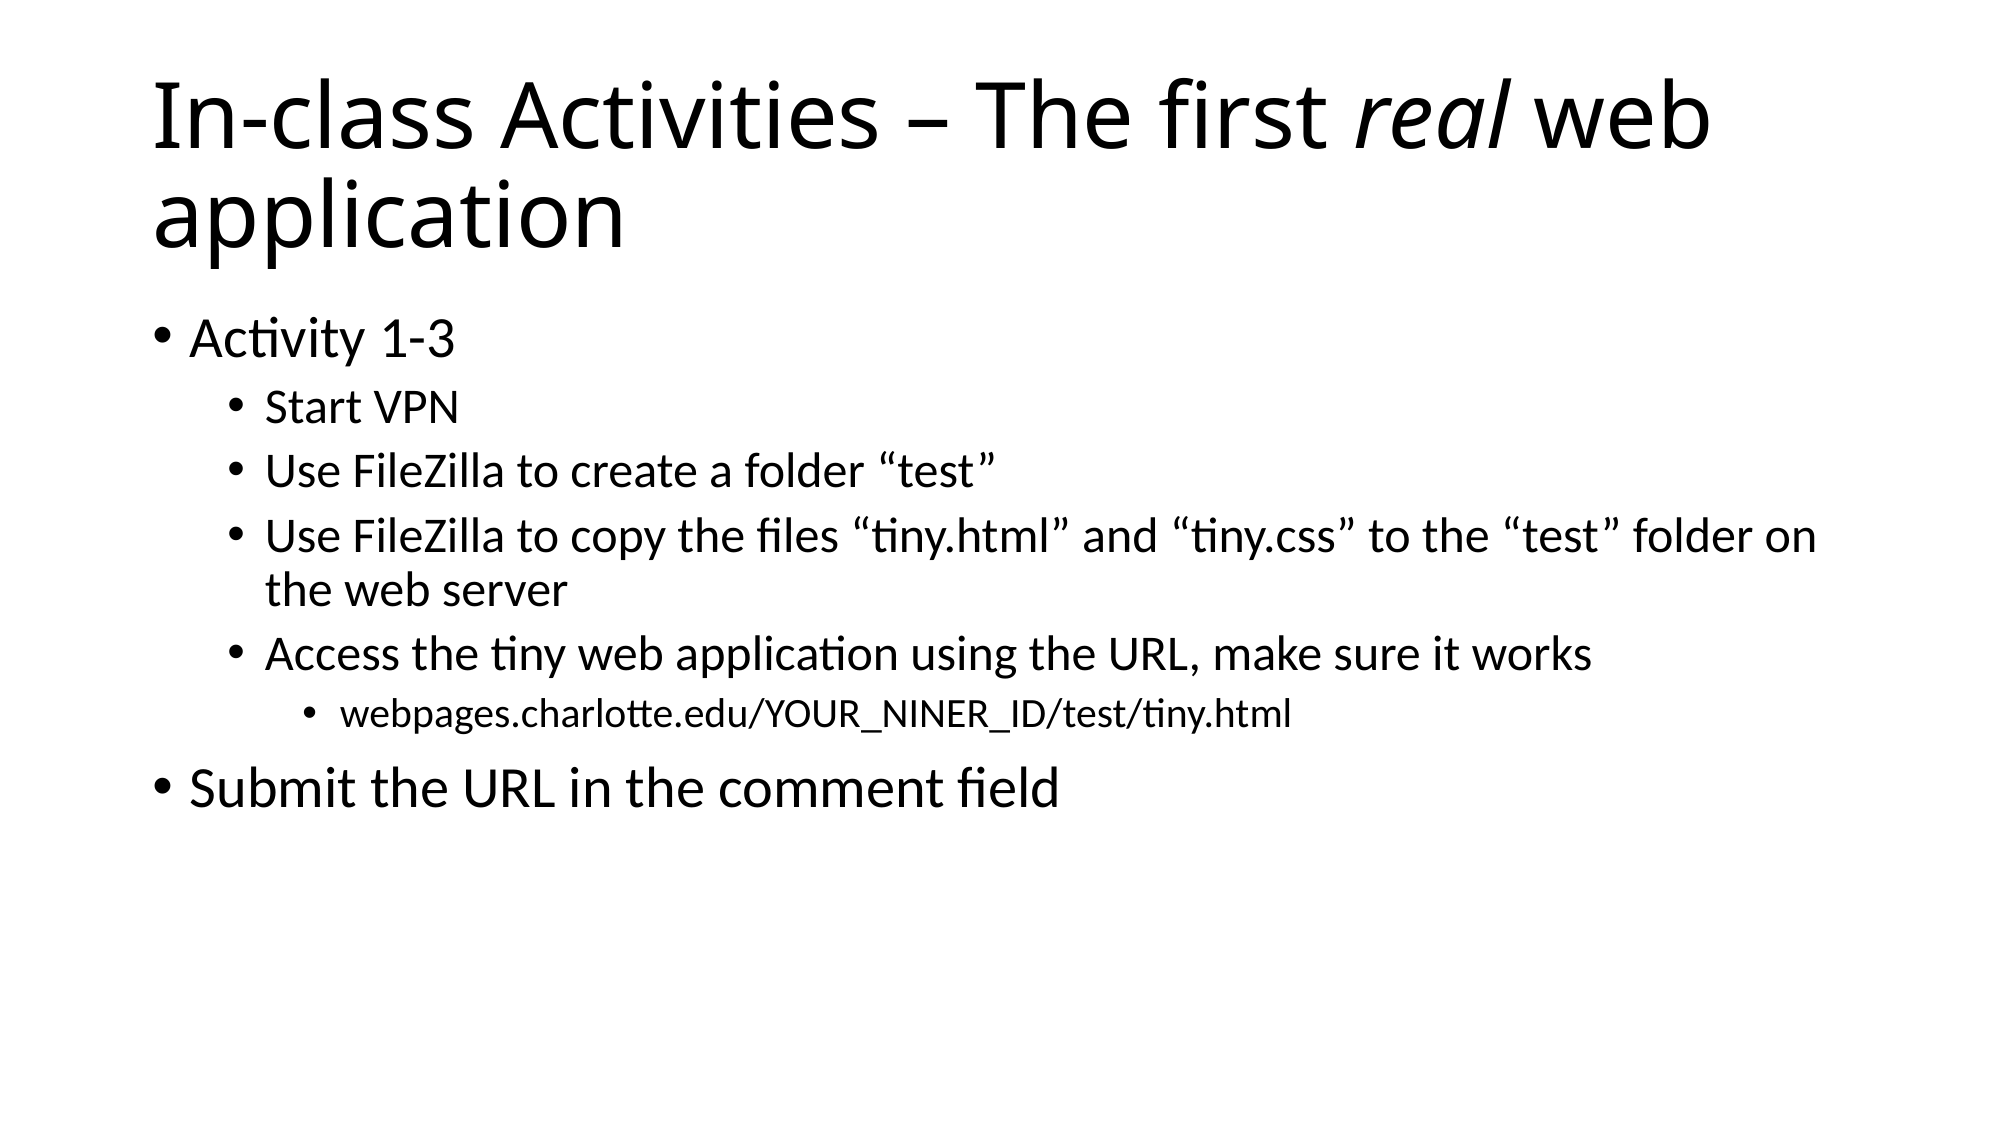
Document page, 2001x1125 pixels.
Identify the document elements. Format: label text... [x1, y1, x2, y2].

title In-class Activities – The first real web application [137, 59, 1863, 278]
list Activity 1-3 Start VPN Use FileZilla to create a folder “test” Use FileZilla to copy the files “tiny.html” and “tiny.css” to the “test” folder on the web server Access the tiny web application using the URL, make sure it works webpages.charlotte.edu/YOUR_NINER_ID/test/tiny.html Submit the URL in the comment field [137, 299, 1863, 1014]
